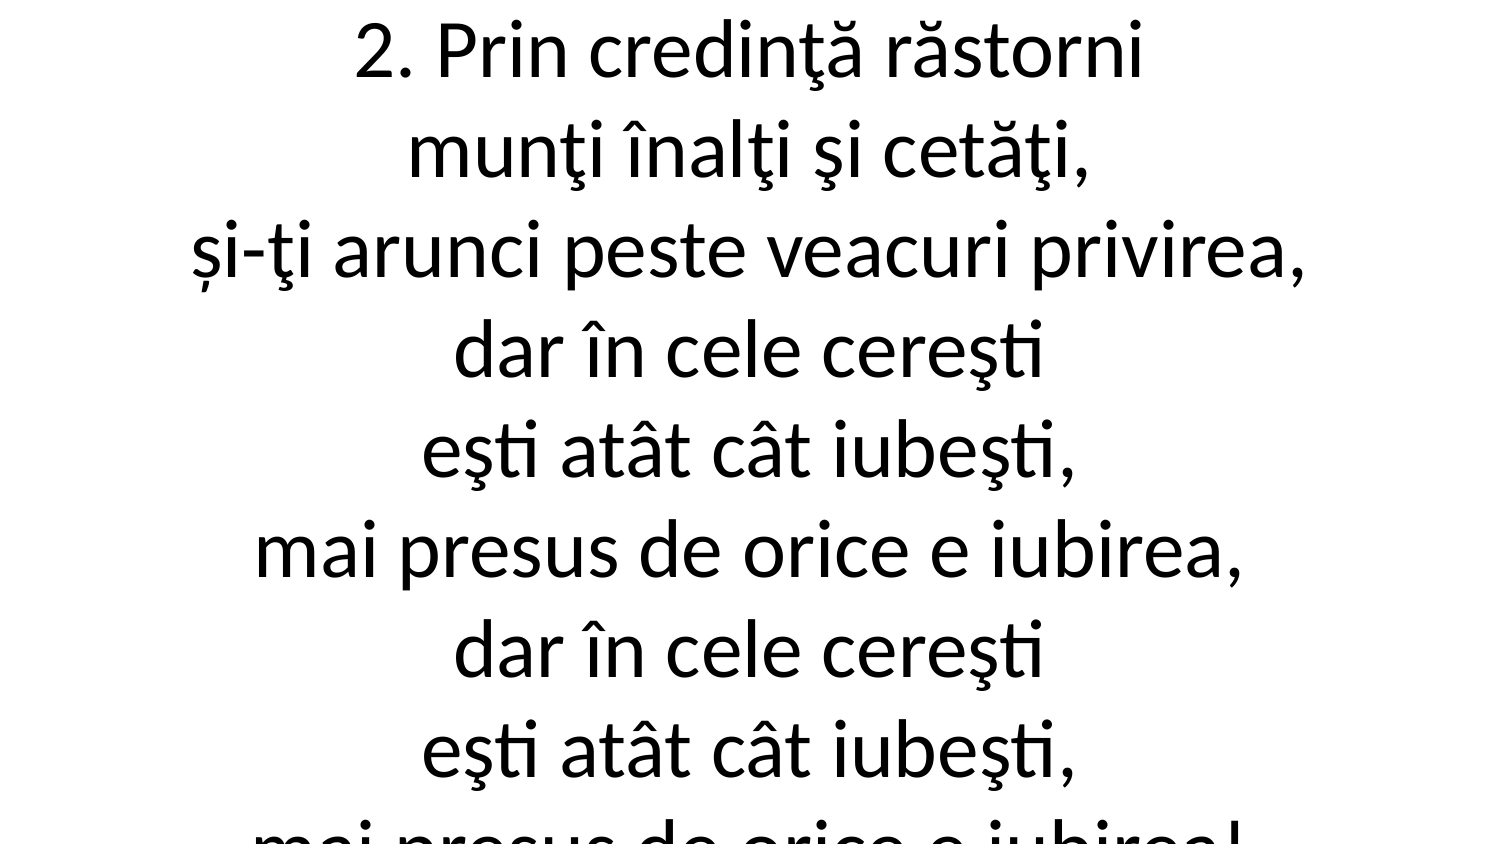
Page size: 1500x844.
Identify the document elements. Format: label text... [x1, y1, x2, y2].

text_box 2. Prin credinţă răstorni munţi înalţi şi cetăţi, și-ţi arunci peste veacuri privirea, dar în cele cereşti eşti atât cât iubeşti, mai presus de orice e iubirea, dar în cele cereşti eşti atât cât iubeşti, mai presus de orice e iubirea! [175, 0, 1325, 844]
